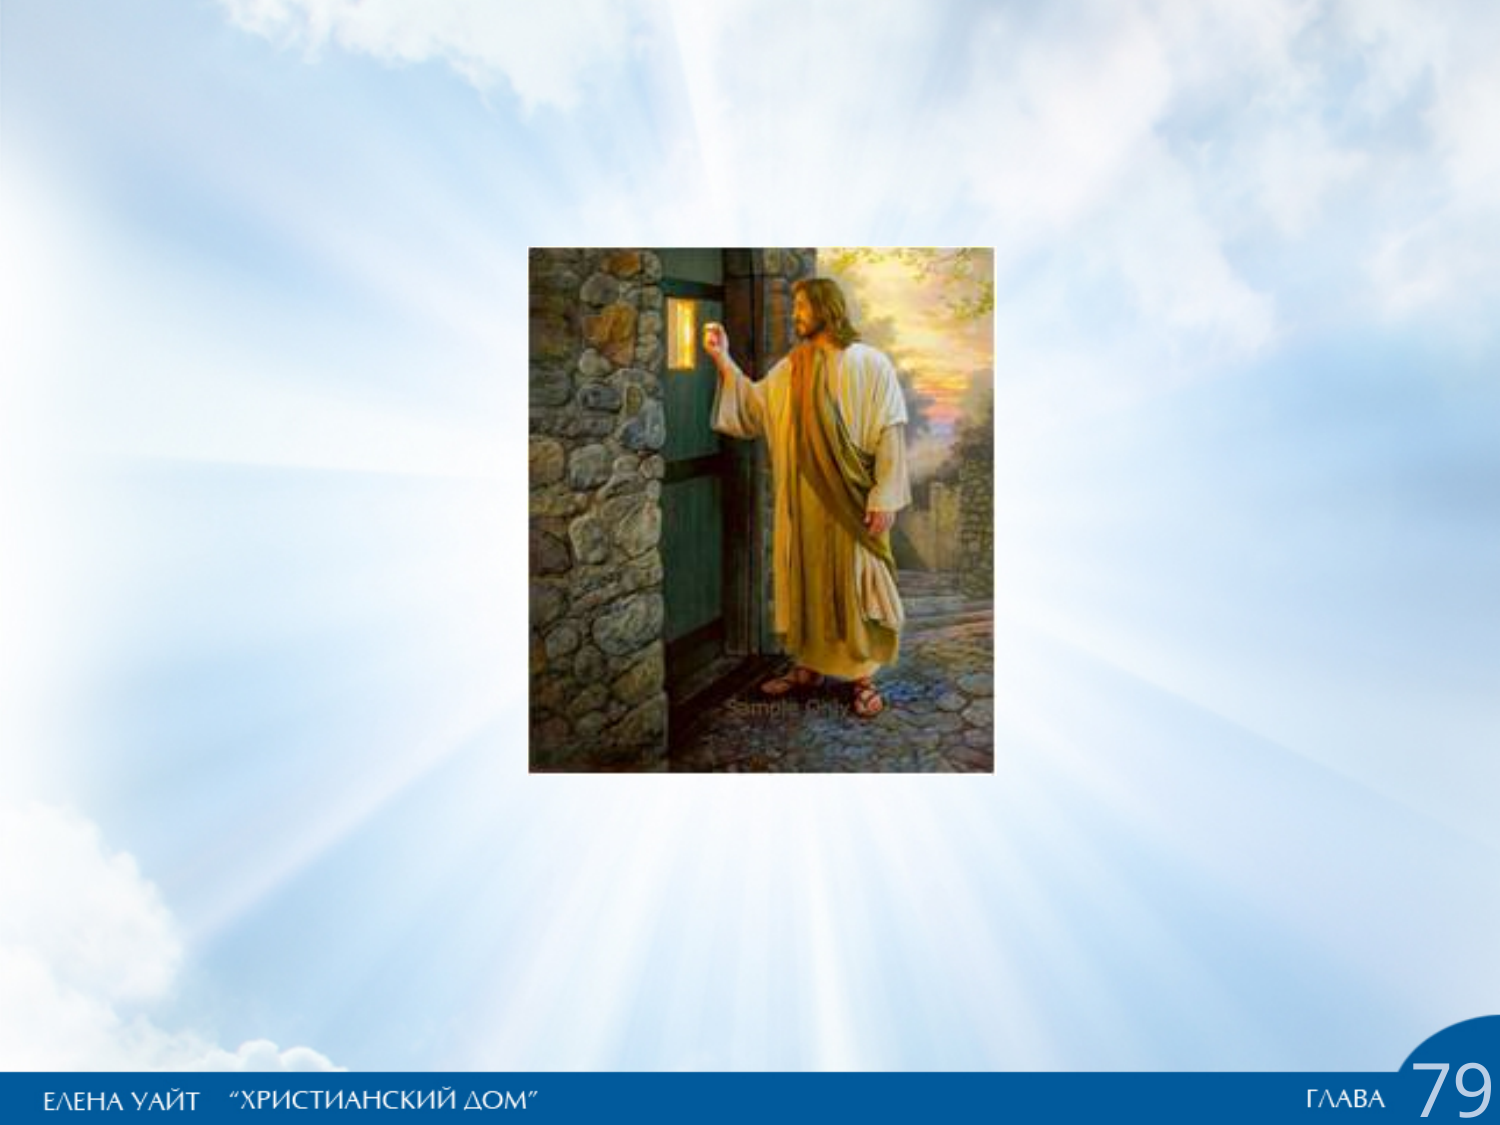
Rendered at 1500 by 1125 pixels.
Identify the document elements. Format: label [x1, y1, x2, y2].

list [527, 245, 997, 776]
picture [0, 0, 1500, 1125]
